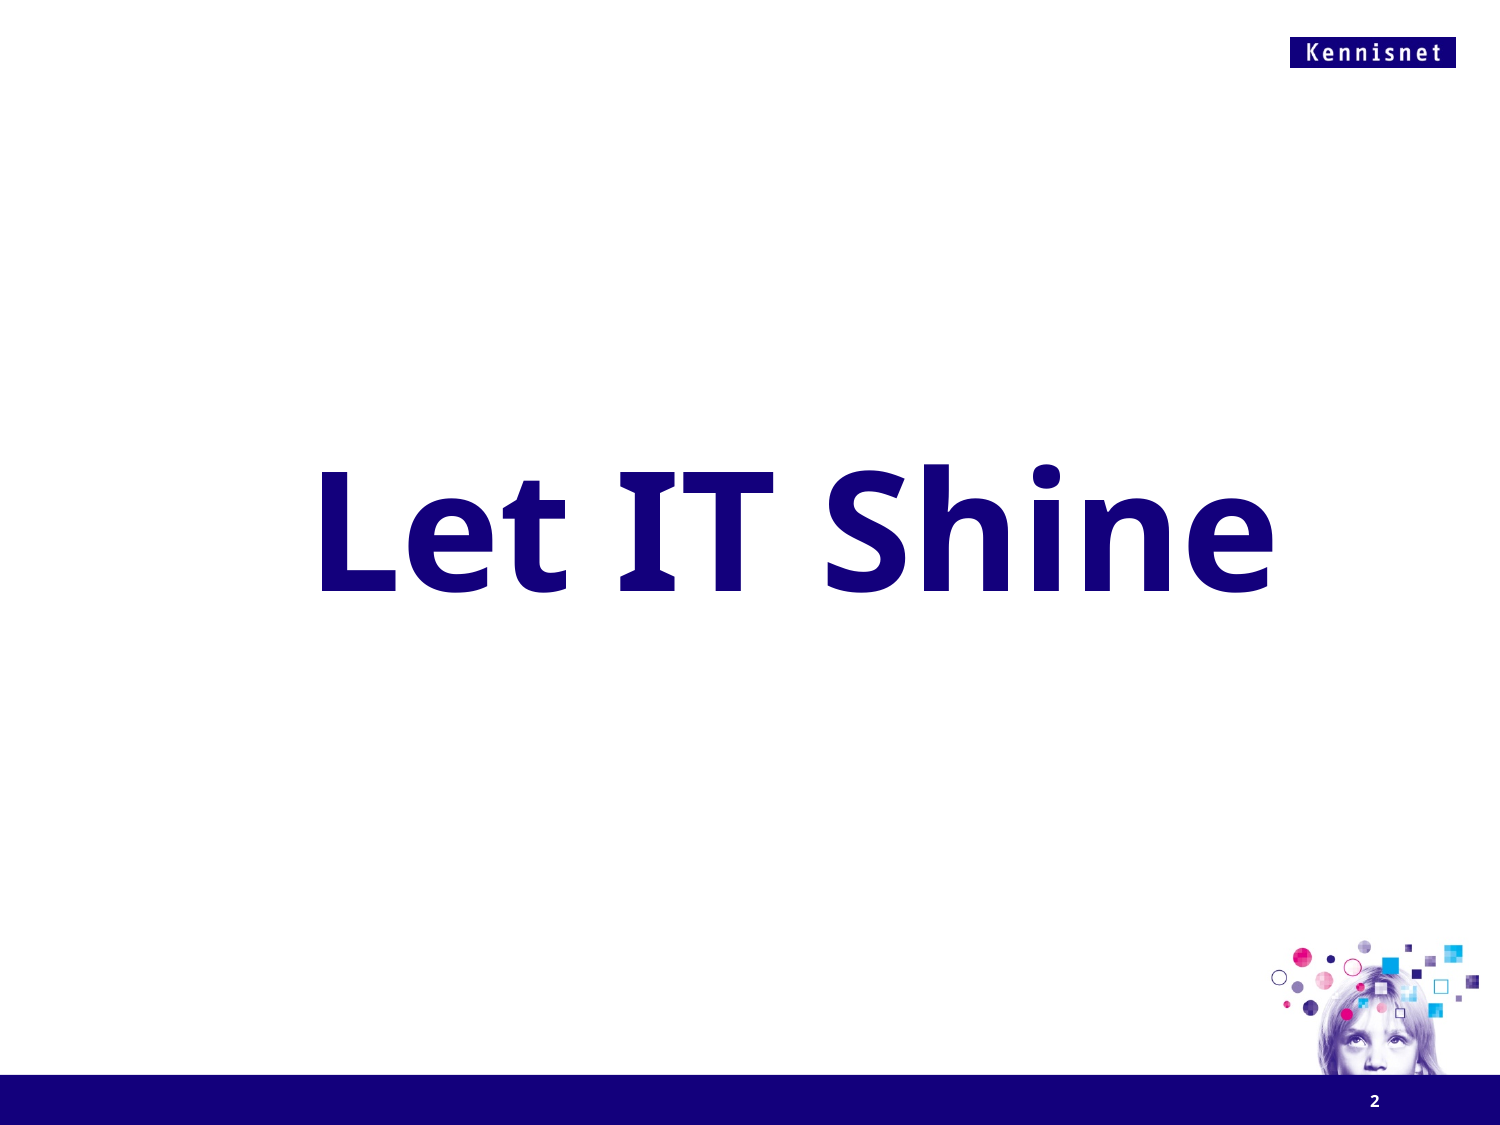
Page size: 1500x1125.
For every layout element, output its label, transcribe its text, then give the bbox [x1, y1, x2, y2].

picture [1290, 37, 1456, 68]
list Let IT Shine [87, 274, 1500, 951]
slide_number 1 [1299, 1090, 1451, 1125]
picture [1250, 951, 1500, 1074]
